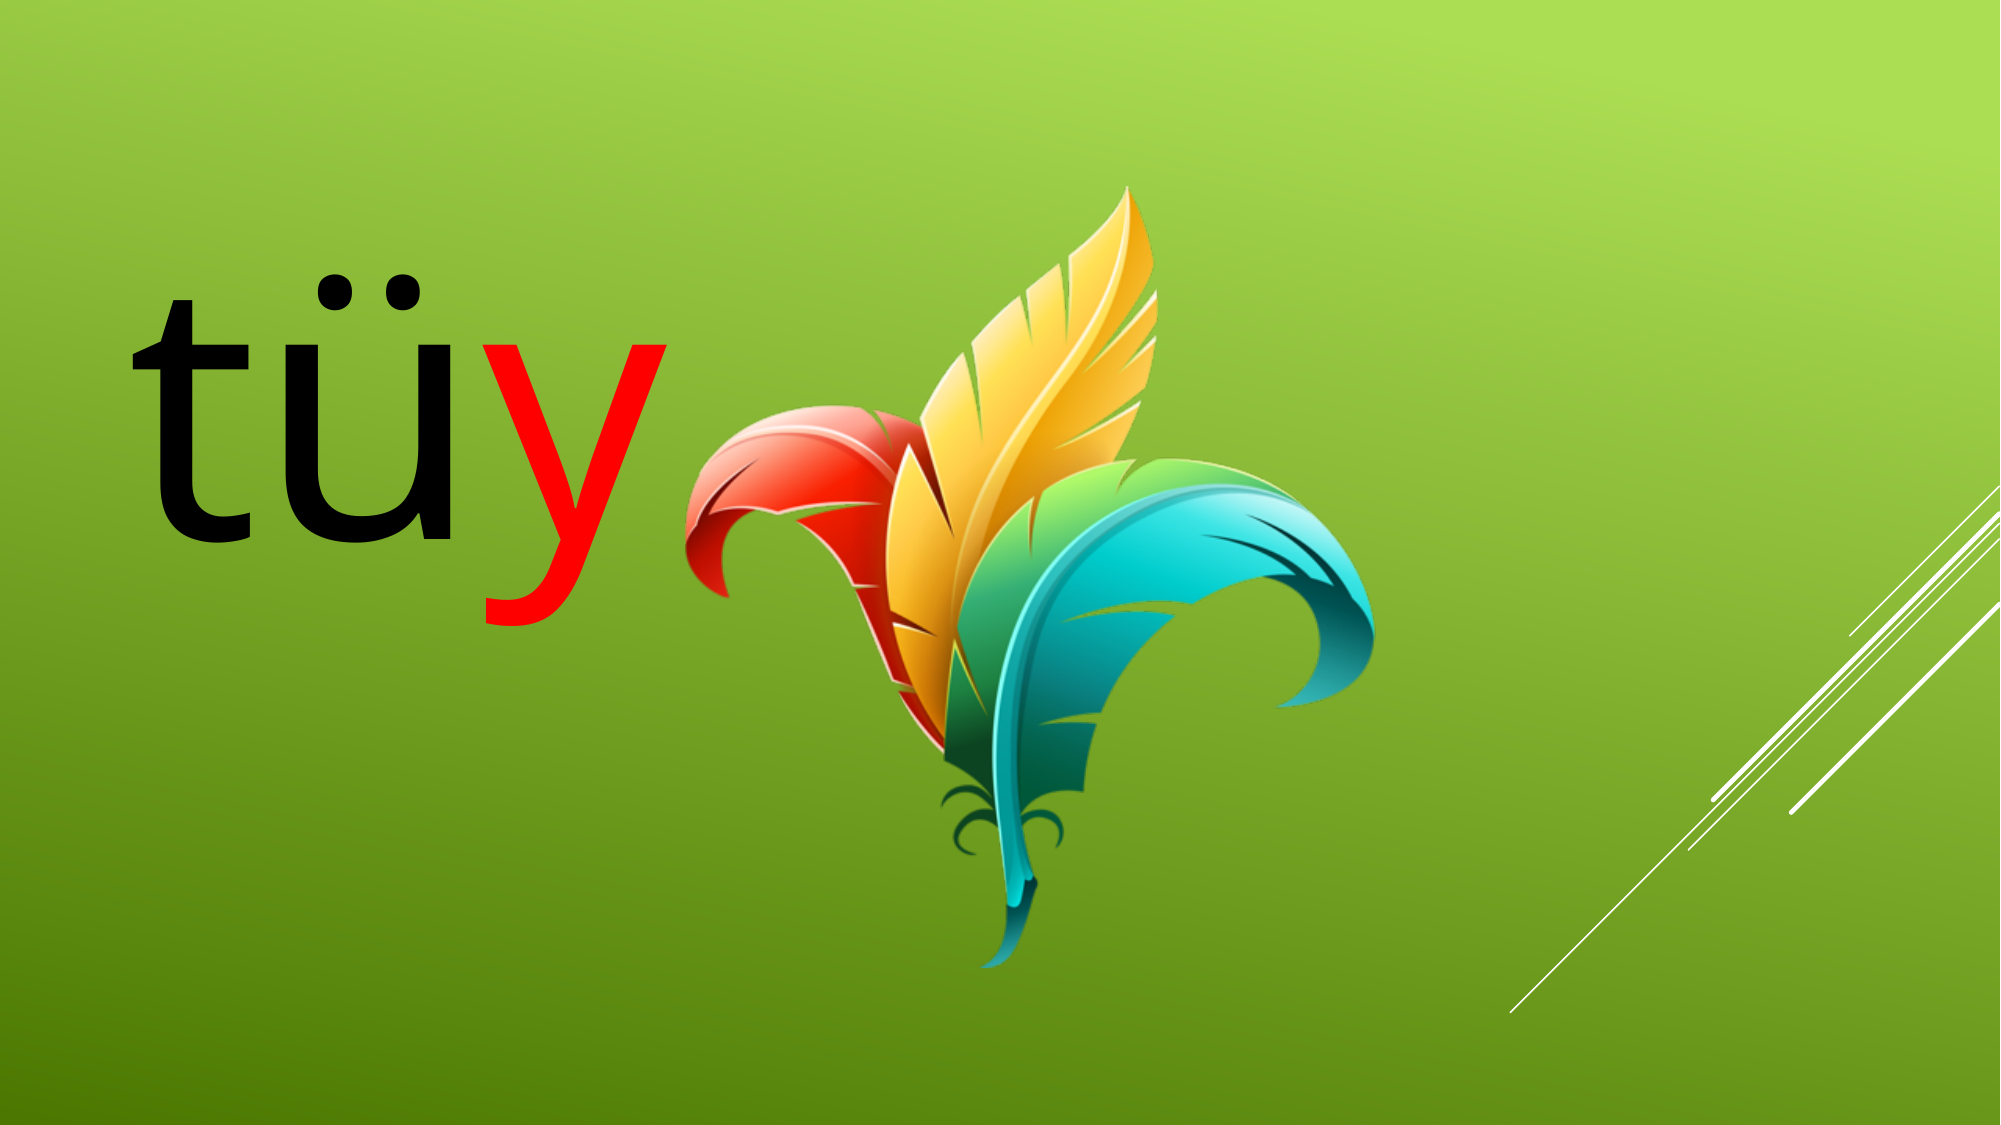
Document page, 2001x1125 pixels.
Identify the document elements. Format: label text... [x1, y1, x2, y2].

picture [683, 186, 1377, 968]
list tüy [112, 112, 685, 678]
